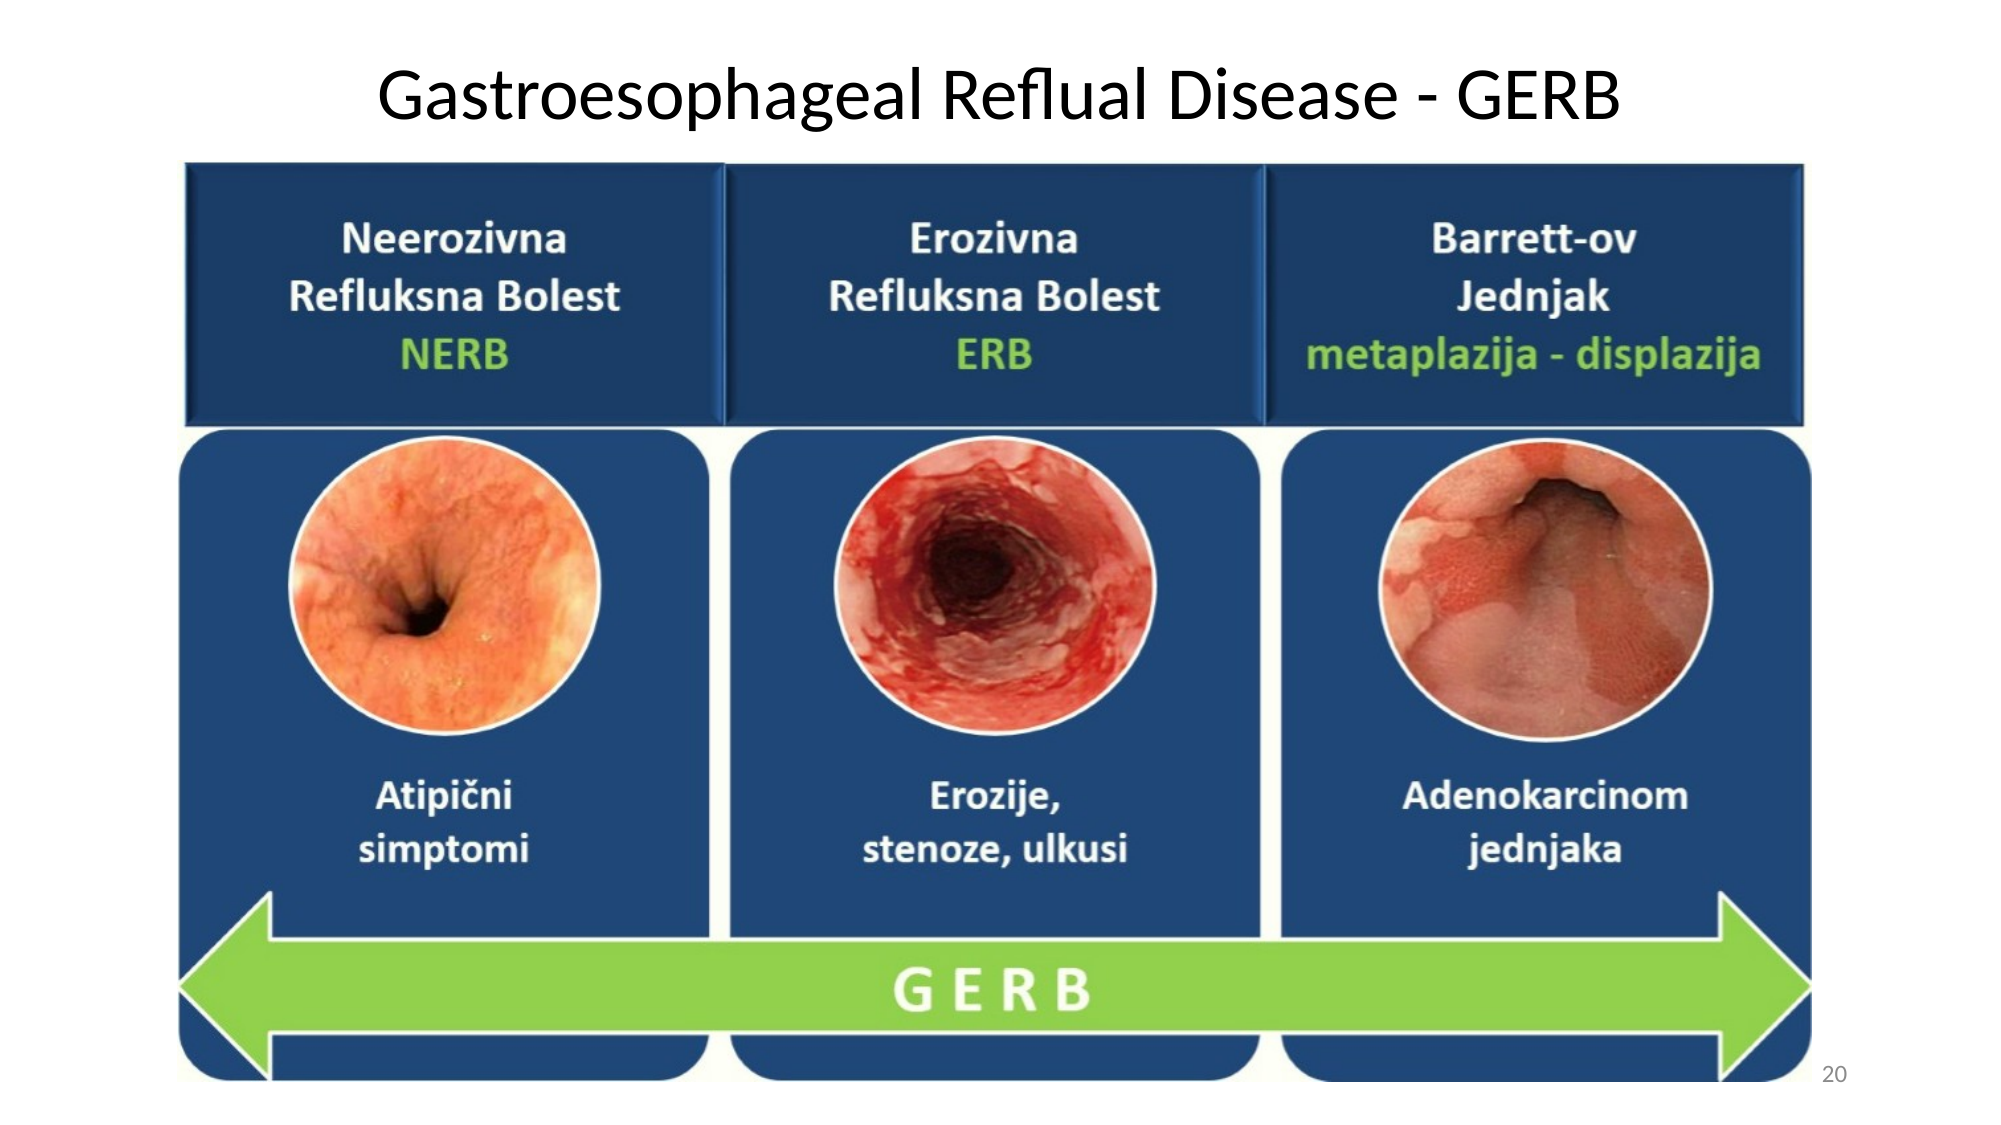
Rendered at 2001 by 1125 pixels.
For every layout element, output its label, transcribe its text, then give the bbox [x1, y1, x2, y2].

slide_number 20 [1412, 1042, 1863, 1103]
picture [177, 160, 1812, 1082]
text_box Gastroesophageal Reflual Disease - GERB [0, 37, 2000, 142]
